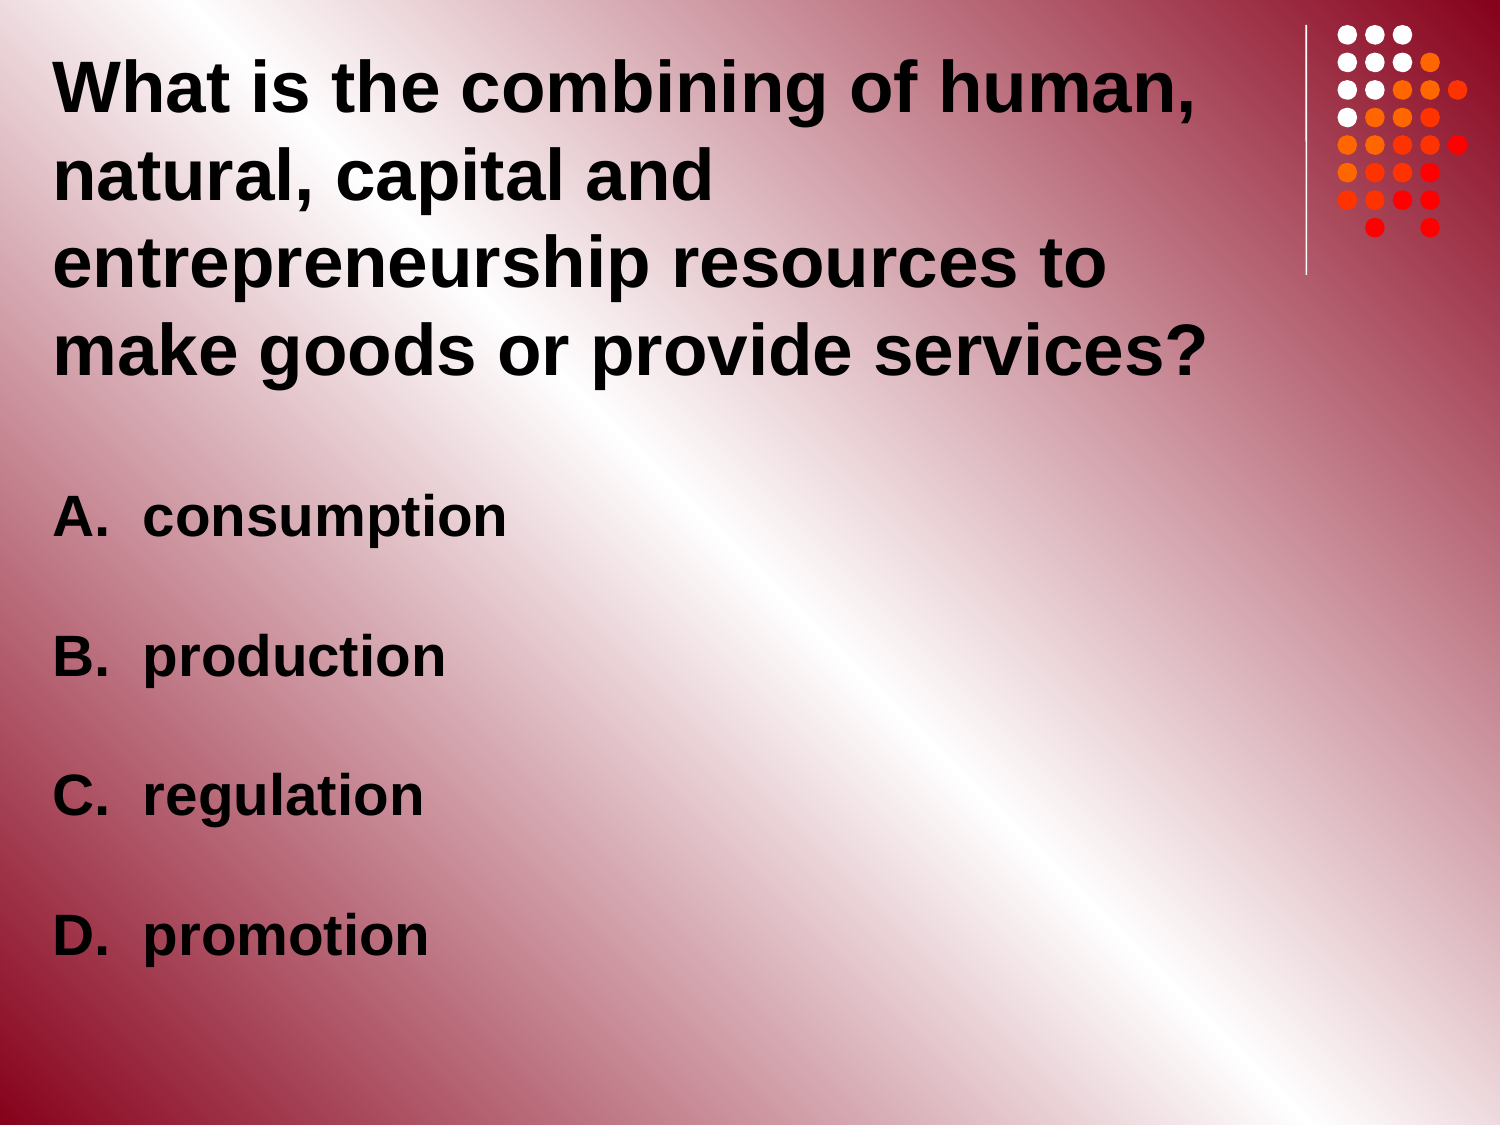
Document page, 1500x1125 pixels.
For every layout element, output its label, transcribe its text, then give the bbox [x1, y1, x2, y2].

text_box What is the combining of human, natural, capital and entrepreneurship resources to make goods or provide services? A. consumption B. production C. regulation D. promotion [37, 937, 1313, 1125]
